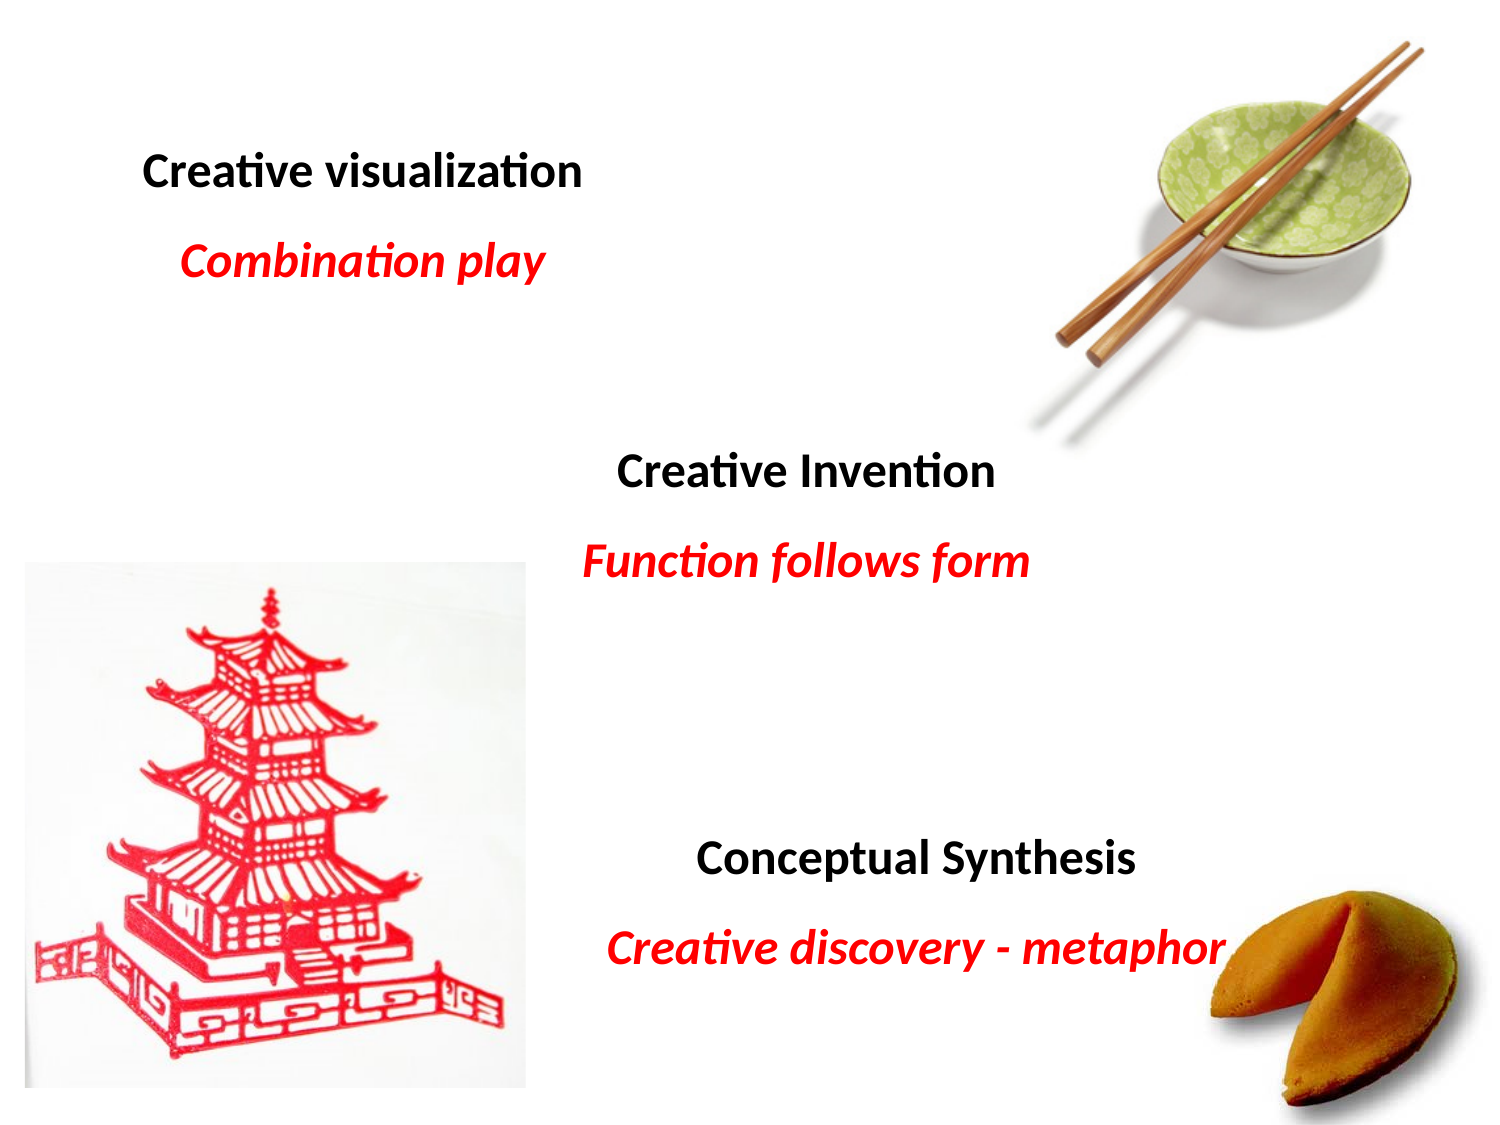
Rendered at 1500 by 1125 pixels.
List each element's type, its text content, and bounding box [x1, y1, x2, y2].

picture [24, 562, 526, 1088]
text_box Conceptual Synthesis Creative discovery - metaphor [592, 787, 1242, 983]
text_box Creative Invention Function follows form [567, 399, 1046, 595]
text_box Creative visualization Combination play [127, 99, 599, 295]
picture [987, 0, 1457, 469]
picture [1183, 874, 1500, 1125]
